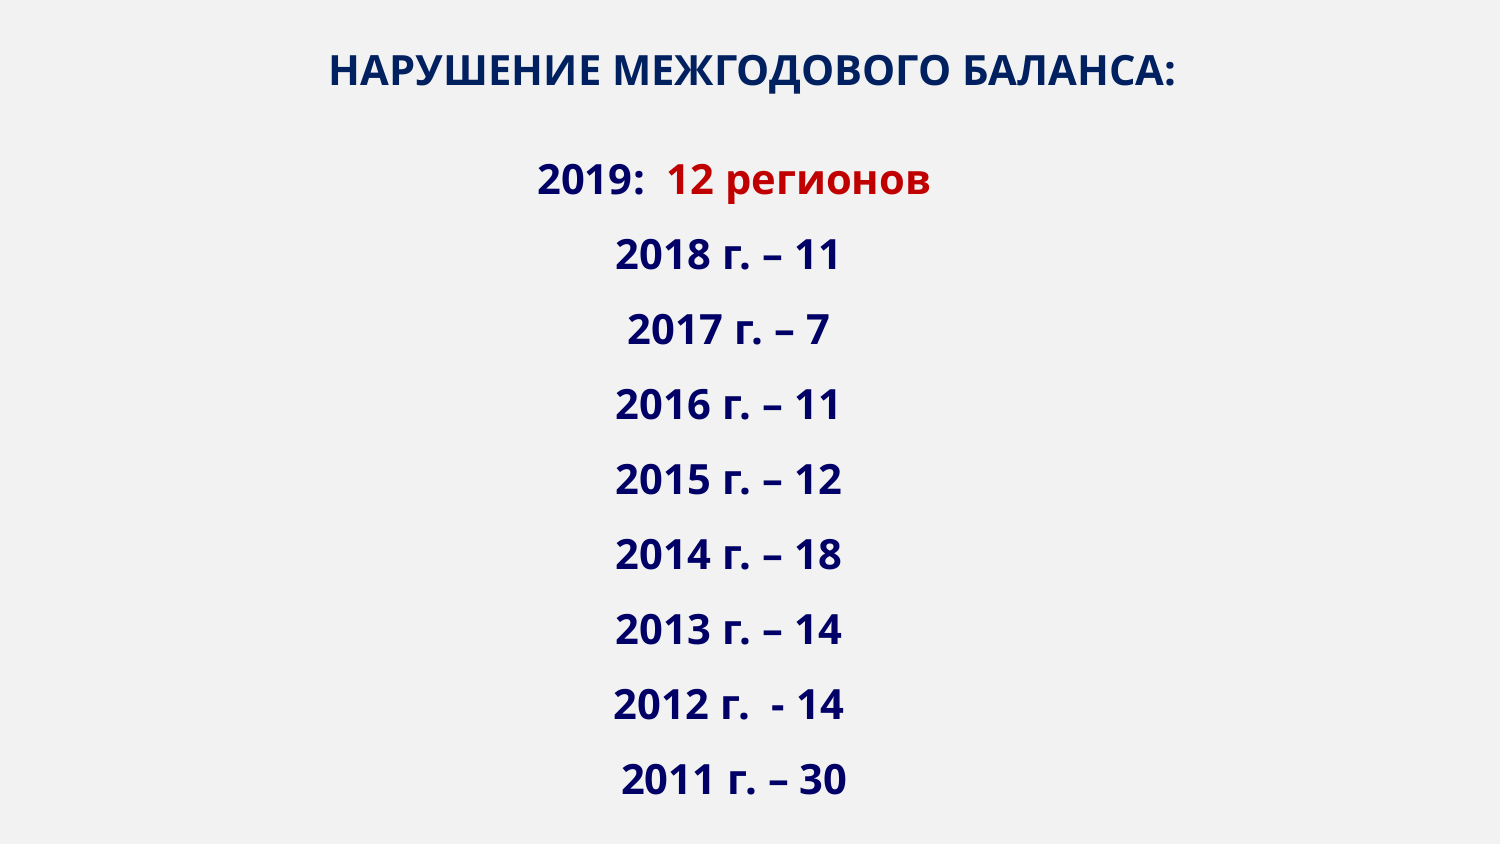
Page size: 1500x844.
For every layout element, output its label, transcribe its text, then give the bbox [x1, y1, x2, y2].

text_box 2019: 12 регионов 2018 г. – 11 2017 г. – 7 2016 г. – 11 2015 г. – 12 2014 г. – 18 2013 г. – 14 2012 г. - 14 2011 г. – 30 [53, 120, 1416, 844]
text_box НАРУШЕНИЕ МЕЖГОДОВОГО БАЛАНСА: [106, 36, 1399, 102]
